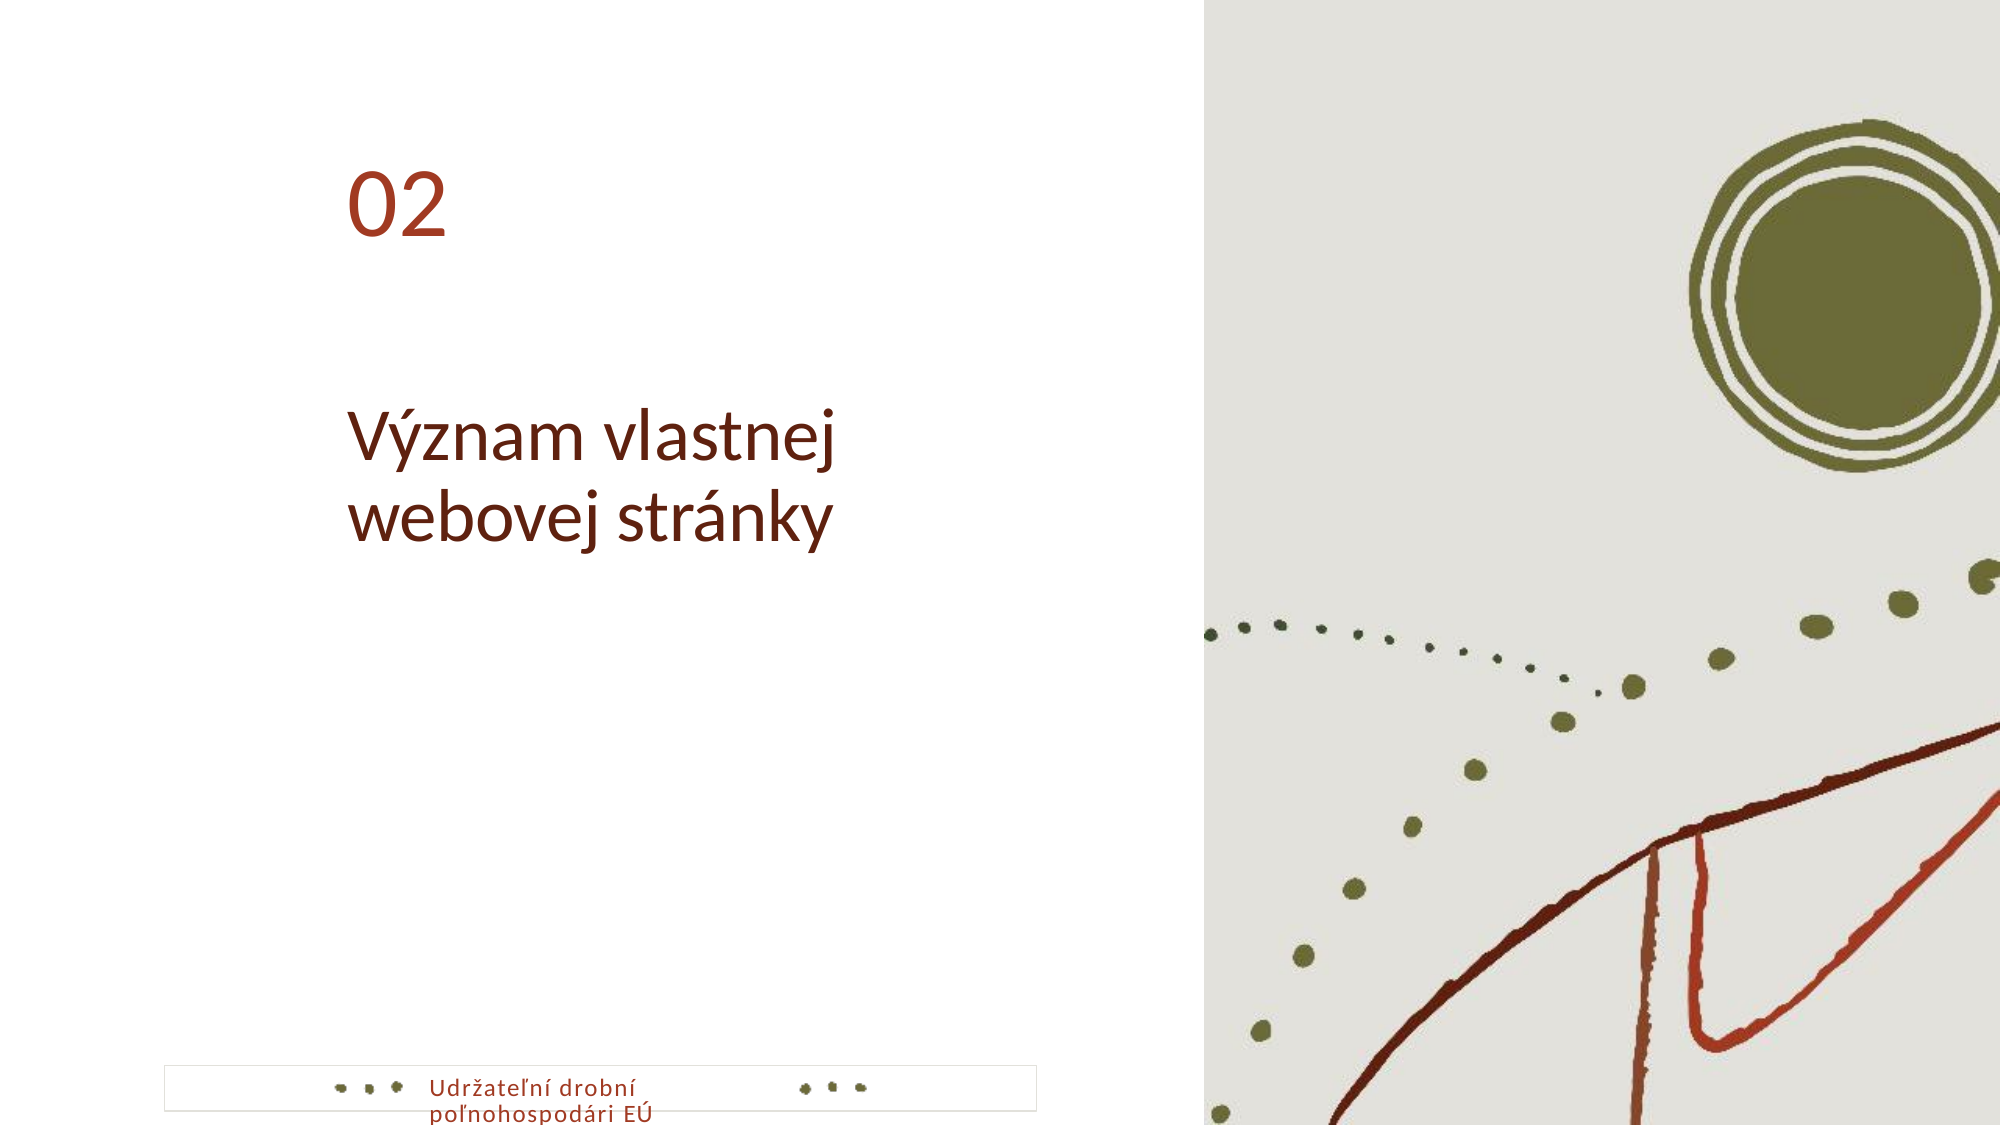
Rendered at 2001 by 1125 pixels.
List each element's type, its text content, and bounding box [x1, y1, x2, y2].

text_box 02 [345, 134, 452, 257]
text_box Význam vlastnej webovej stránky [345, 382, 912, 557]
text_box Udržateľní drobní poľnohospodári EÚ [427, 1075, 772, 1125]
picture [332, 1051, 406, 1125]
picture [1204, 0, 2000, 1125]
picture [797, 1052, 870, 1125]
